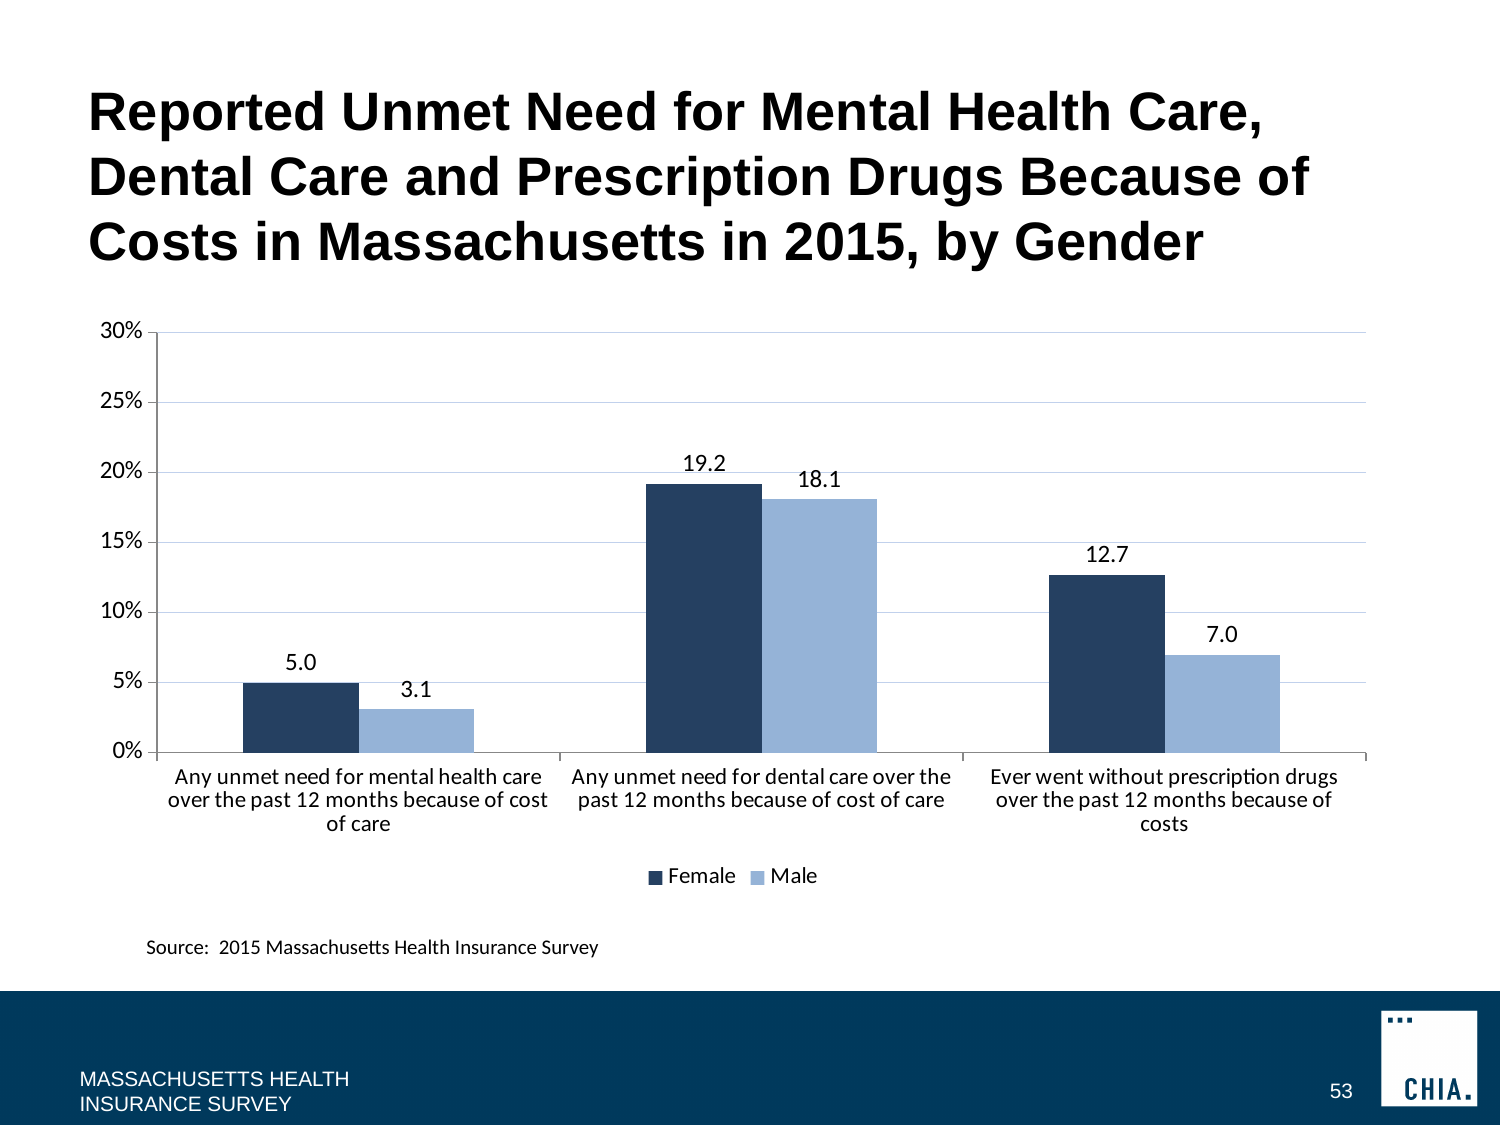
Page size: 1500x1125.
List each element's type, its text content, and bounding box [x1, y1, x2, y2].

text_box Source: 2015 Massachusetts Health Insurance Survey [131, 904, 1368, 966]
footer MASSACHUSETTS HEALTH INSURANCE SURVEY [64, 1060, 430, 1121]
chart [73, 308, 1393, 896]
slide_number 53 [1017, 1060, 1368, 1121]
picture [0, 991, 1500, 1125]
title Reported Unmet Need for Mental Health Care, Dental Care and Prescription Drugs Because of Costs in Massachusetts in 2015, by Gender [73, 120, 1393, 227]
